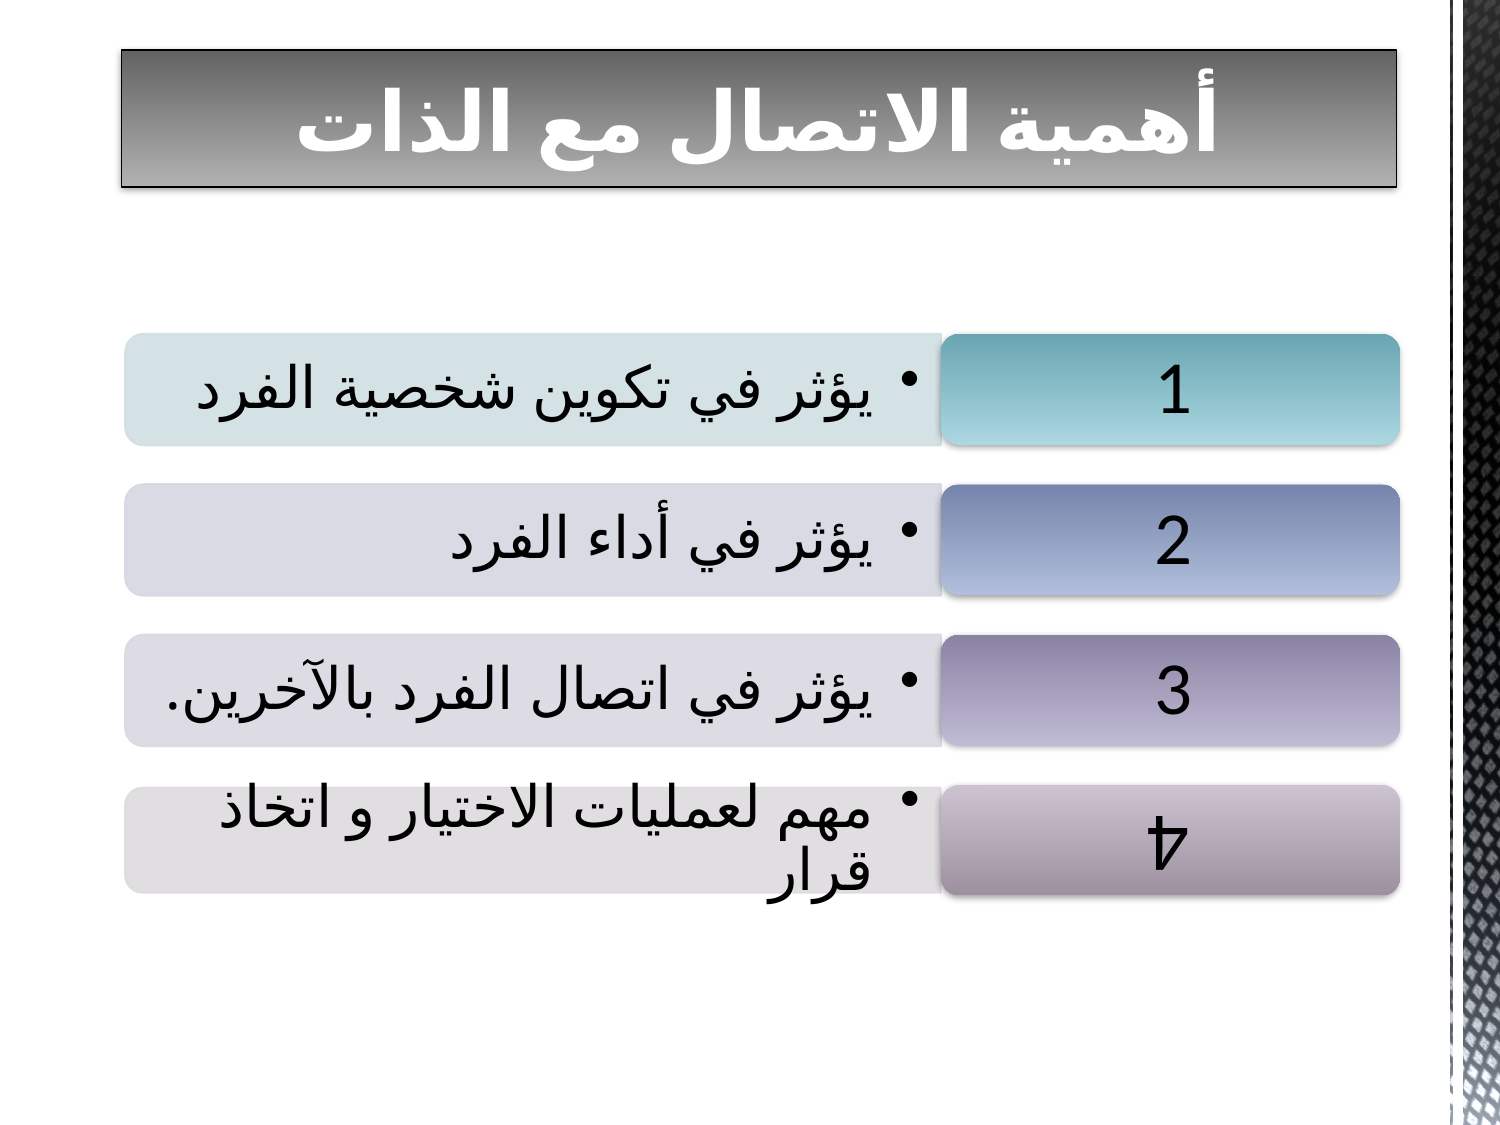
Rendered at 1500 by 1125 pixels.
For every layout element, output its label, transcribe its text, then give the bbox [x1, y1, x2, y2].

title أهمية الاتصال مع الذات [121, 49, 1397, 188]
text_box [124, 228, 1401, 1001]
picture [1447, 0, 1500, 1125]
